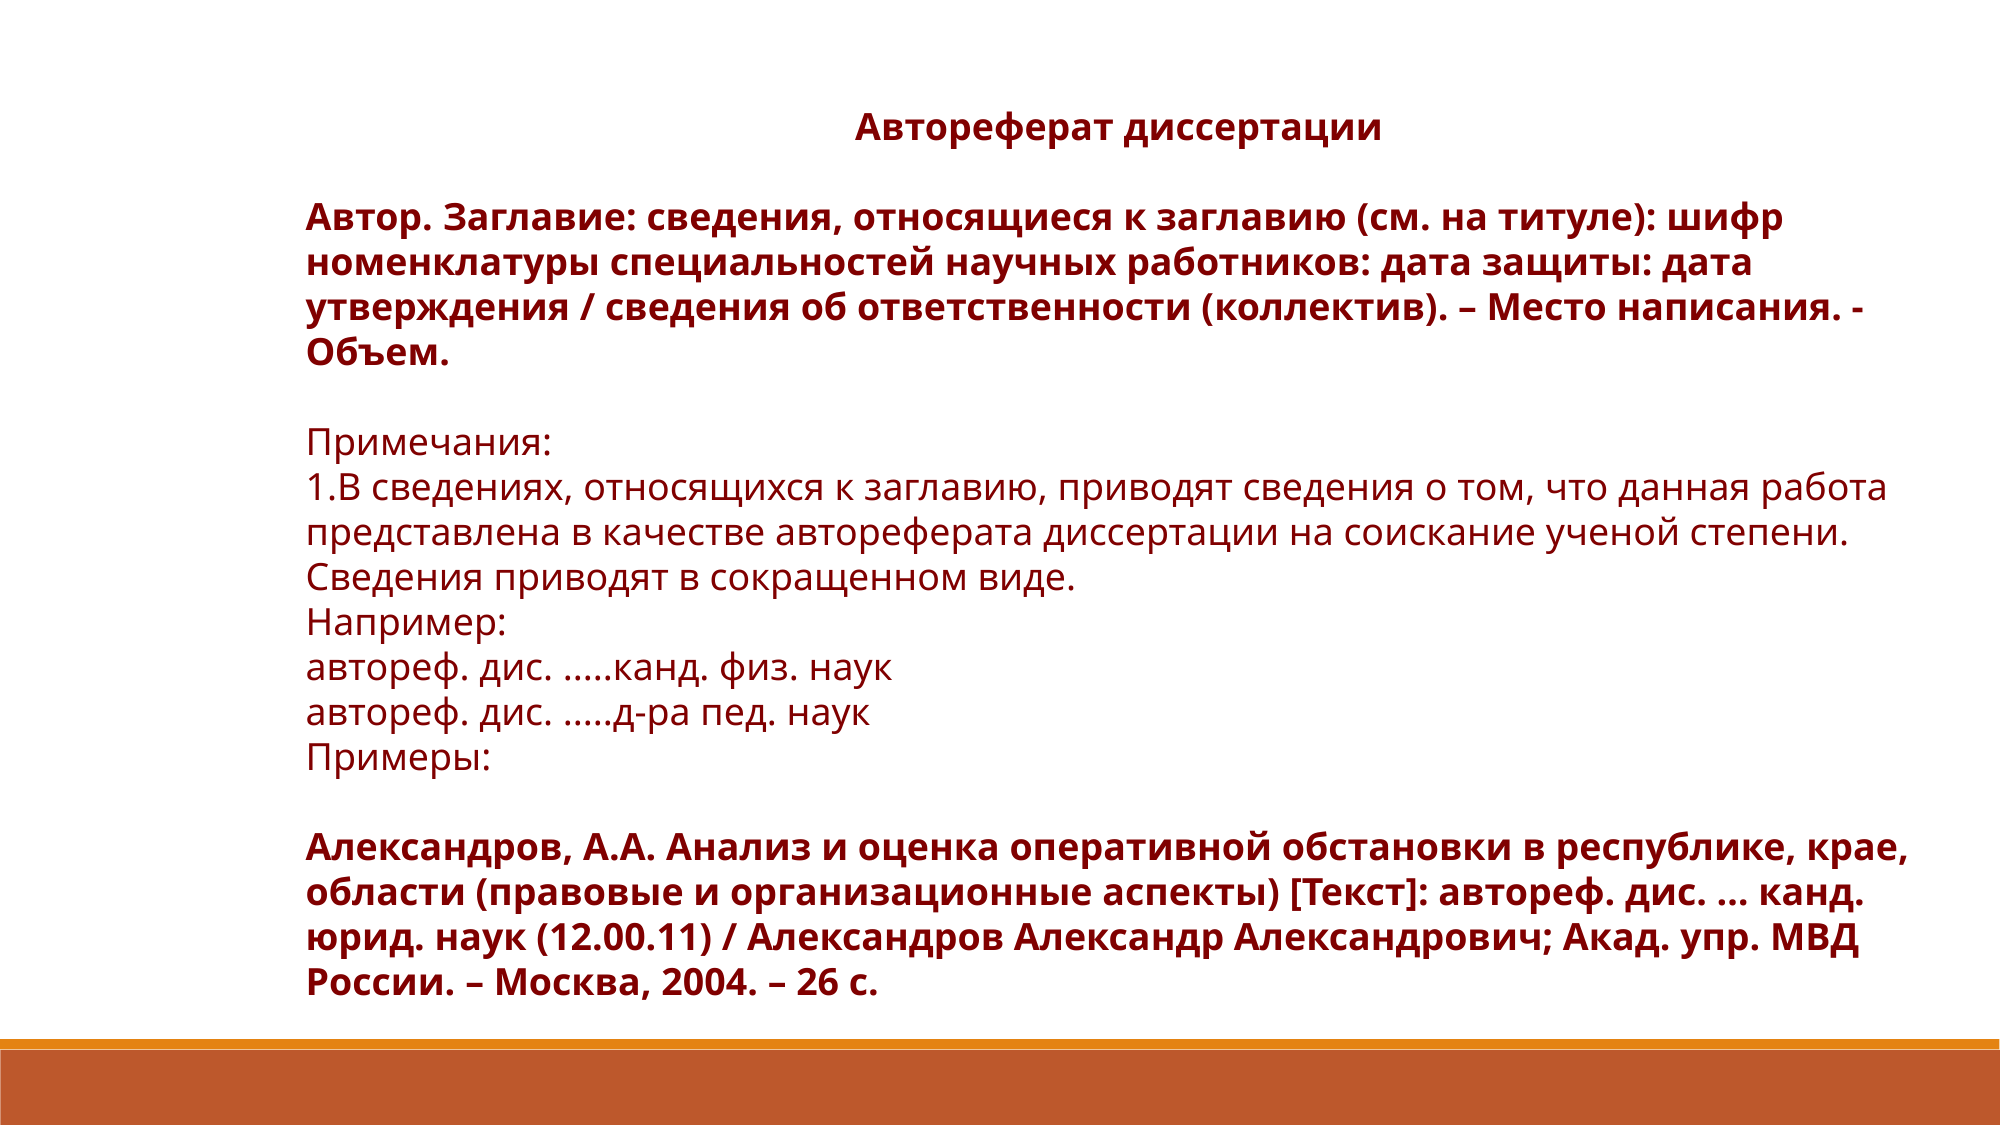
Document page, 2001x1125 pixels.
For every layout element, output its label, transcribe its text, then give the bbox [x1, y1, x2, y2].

text_box Автореферат диссертации Автор. Заглавие: сведения, относящиеся к заглавию (см. на титуле): шифр номенклатуры специальностей научных работников: дата защиты: дата утверждения / сведения об ответственности (коллектив). – Место написания. -Объем. Примечания: В сведениях, относящихся к заглавию, приводят сведения о том, что данная работа представлена в качестве автореферата диссертации на соискание ученой степени. Сведения приводят в сокращенном виде. Например: автореф. дис. .....канд. физ. наук автореф. дис. .....д-ра пед. наук Примеры: Александров, А.А. Анализ и оценка оперативной обстановки в республике, крае, области (правовые и организационные аспекты) [Текст]: автореф. дис. … канд. юрид. наук (12.00.11) / Александров Александр Александрович; Акад. упр. МВД России. – Москва, 2004. – 26 с. [290, 95, 1948, 1011]
